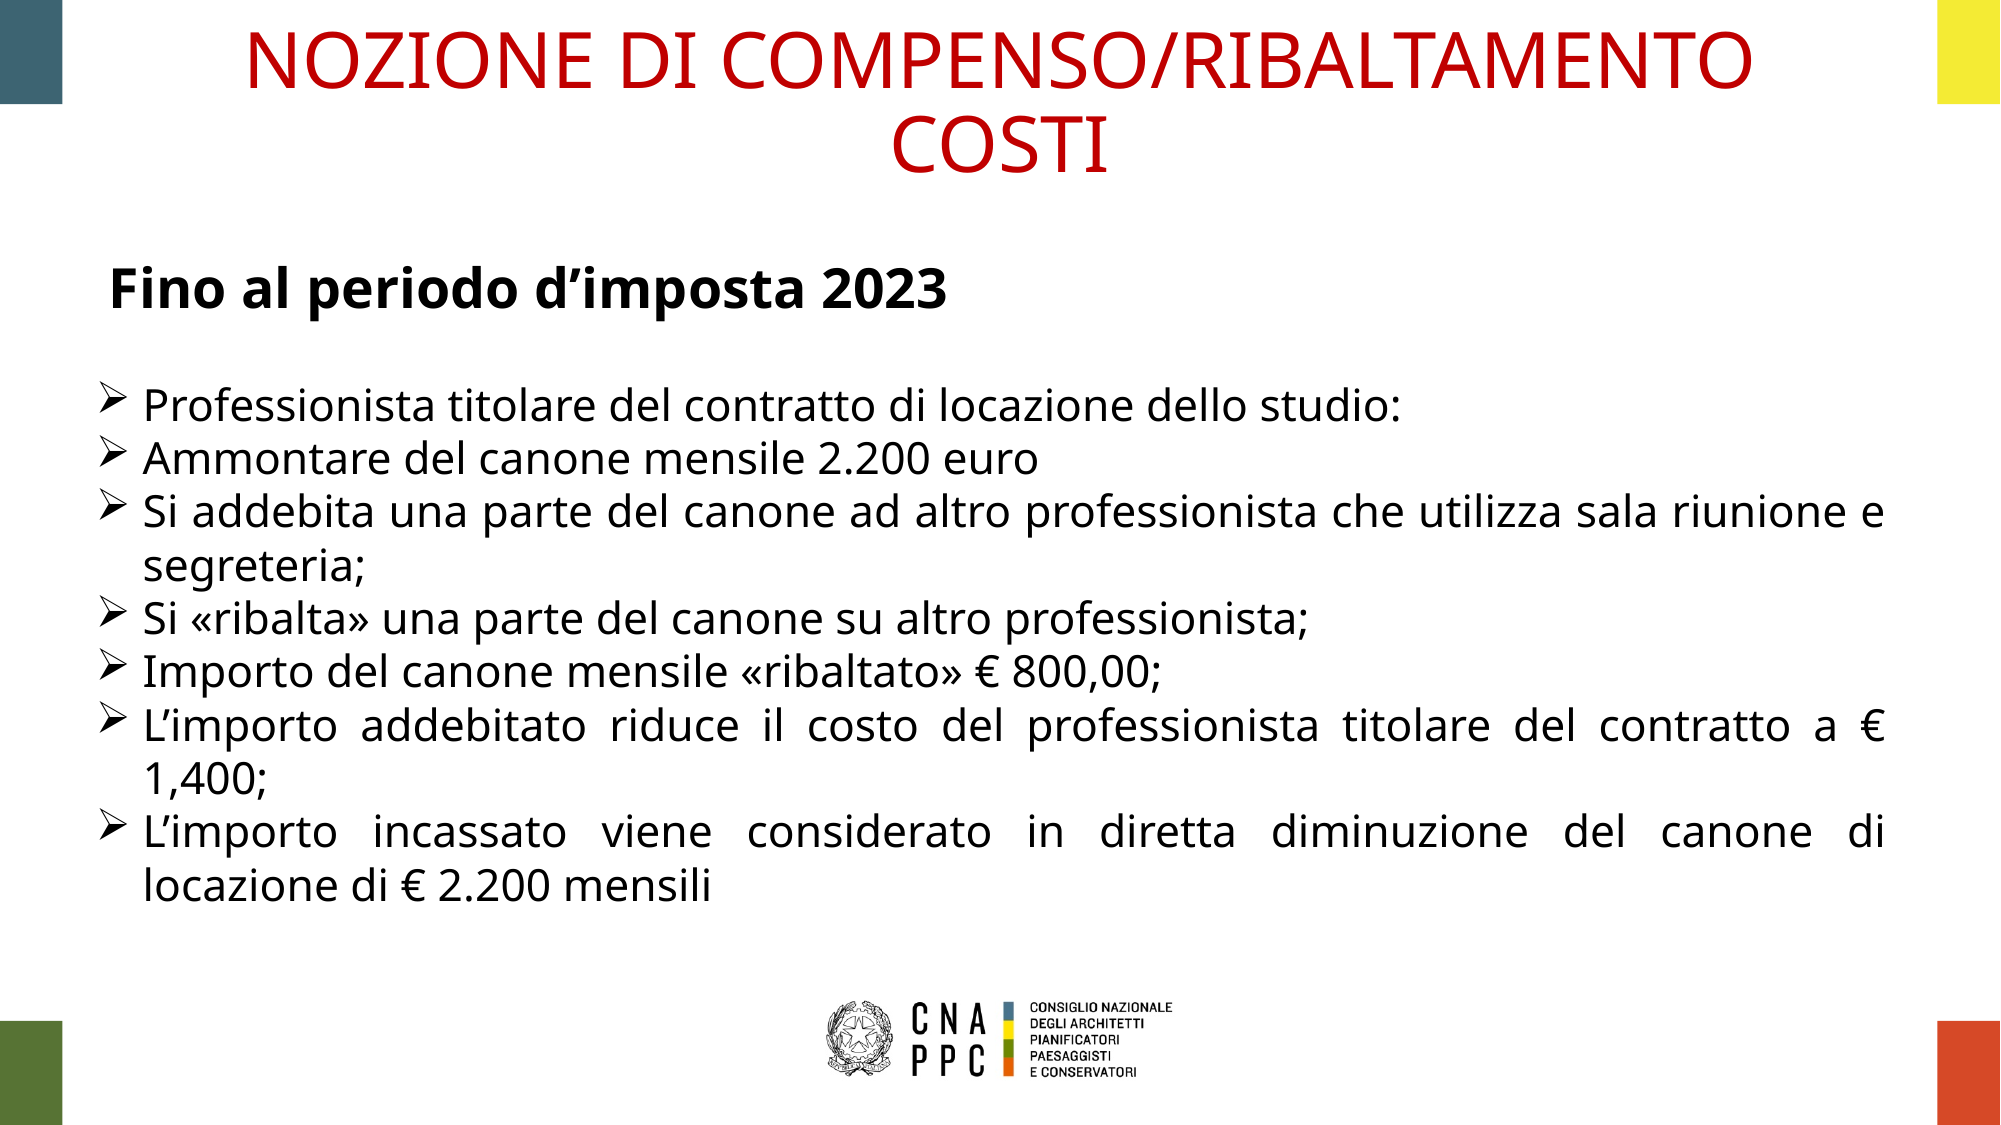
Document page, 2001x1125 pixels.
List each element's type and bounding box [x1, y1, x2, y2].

text_box [0, 0, 2000, 1125]
